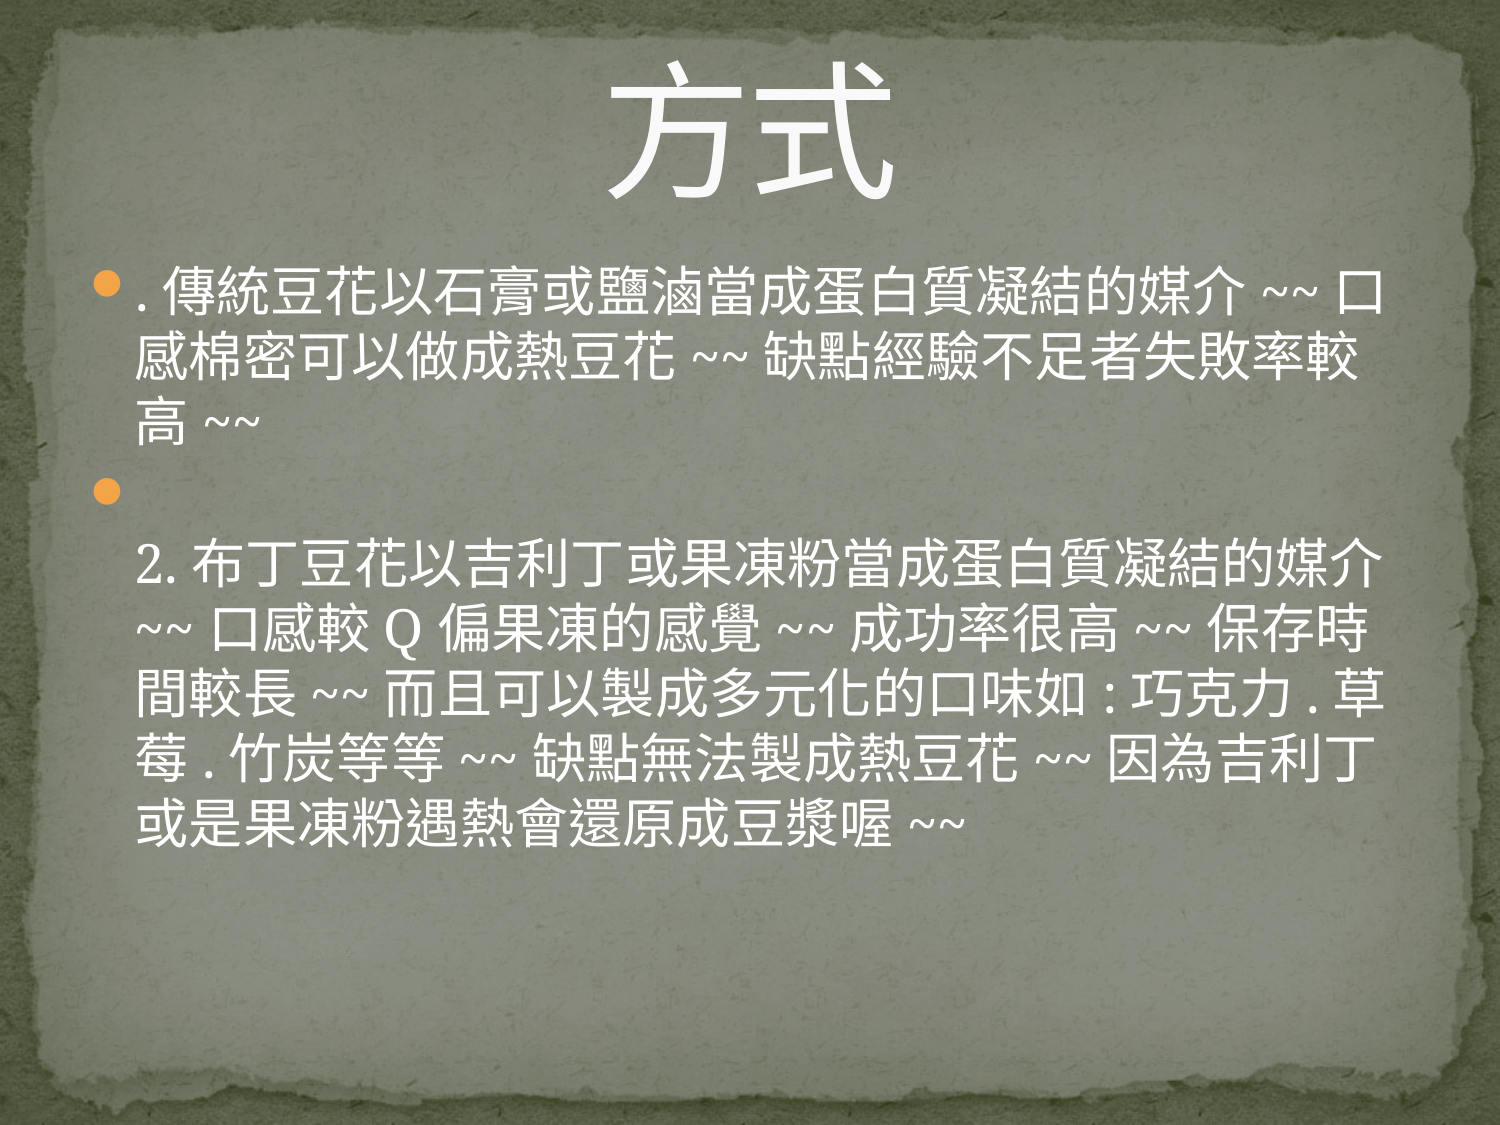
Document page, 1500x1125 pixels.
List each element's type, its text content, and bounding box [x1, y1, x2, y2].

list .傳統豆花以石膏或鹽滷當成蛋白質凝結的媒介~~口感棉密可以做成熱豆花~~缺點經驗不足者失敗率較高~~ 2.布丁豆花以吉利丁或果凍粉當成蛋白質凝結的媒介~~口感較Q偏果凍的感覺~~成功率很高~~保存時間較長~~而且可以製成多元化的口味如:巧克力.草莓.竹炭等等~~缺點無法製成熱豆花~~因為吉利丁或是果凍粉遇熱會還原成豆漿喔~~ [75, 249, 1425, 1000]
title 方式 [74, 24, 1425, 225]
